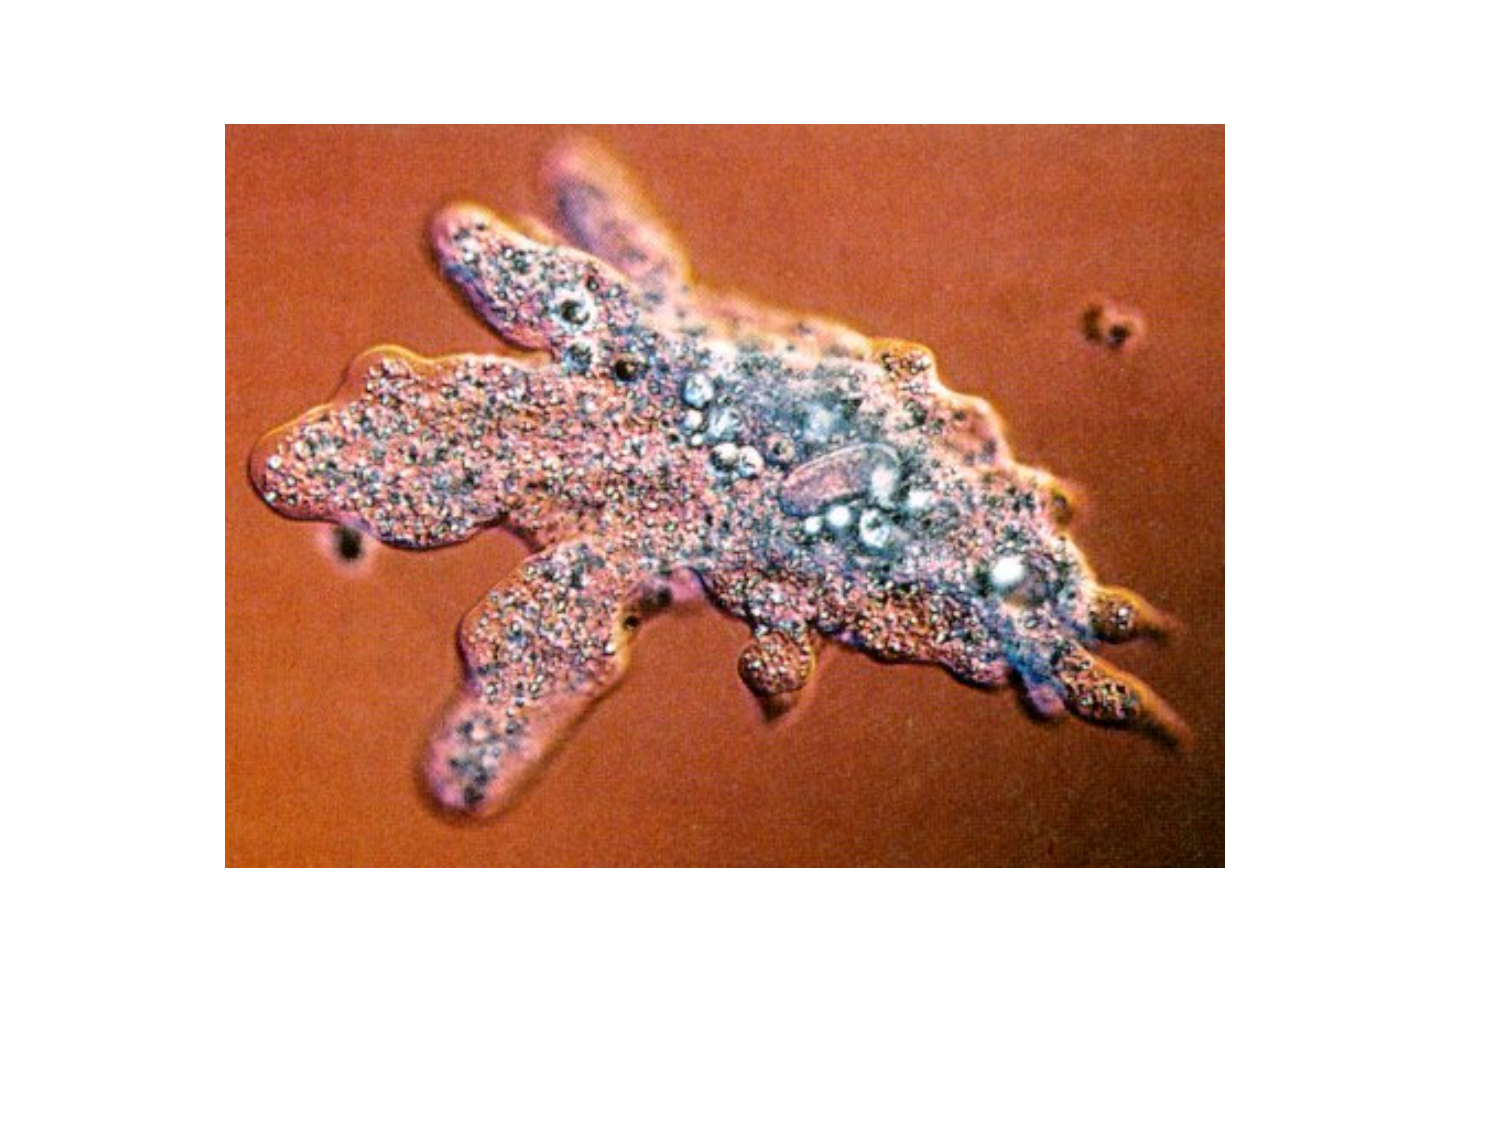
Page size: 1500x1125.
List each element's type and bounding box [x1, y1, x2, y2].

picture [224, 124, 1226, 868]
